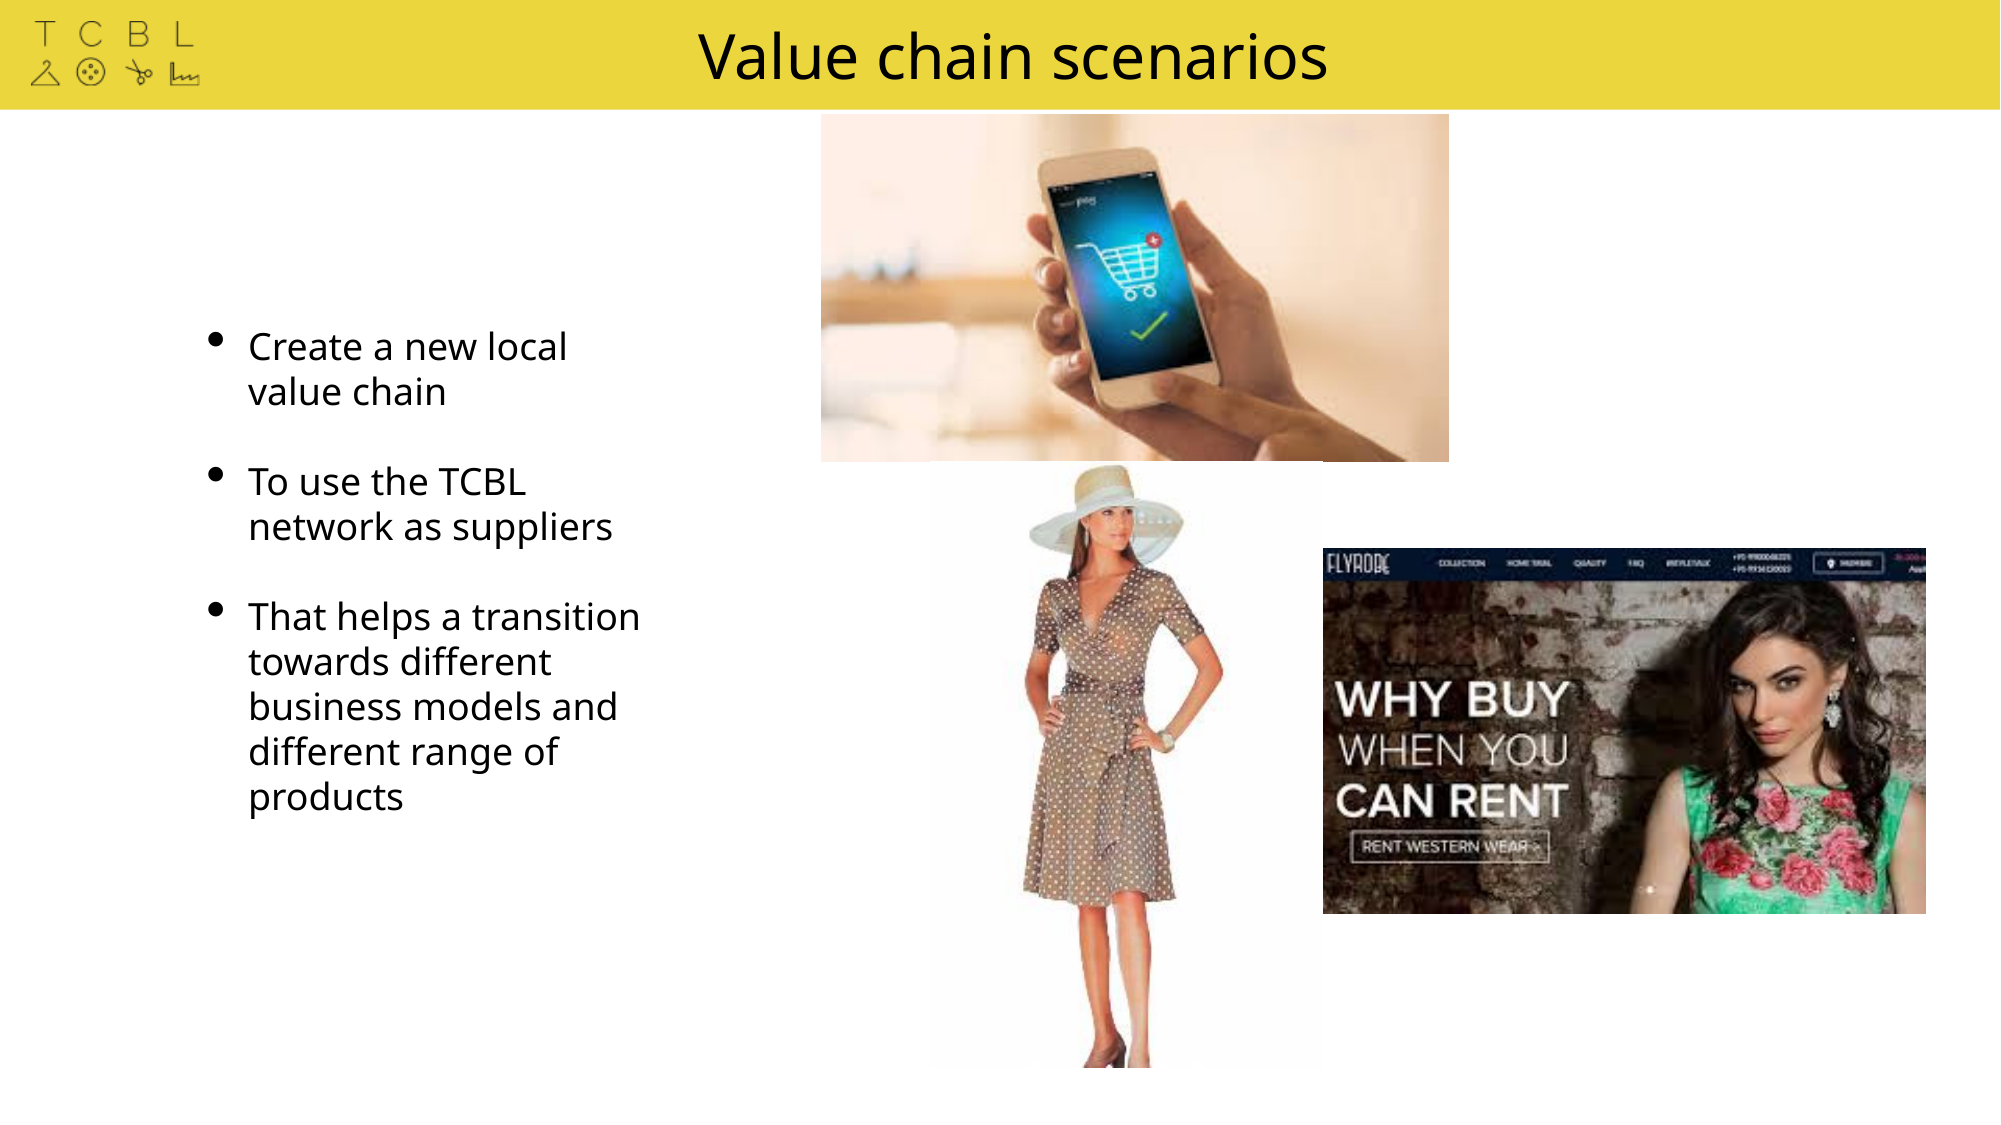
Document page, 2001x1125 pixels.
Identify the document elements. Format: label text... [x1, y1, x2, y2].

picture [821, 114, 1926, 1068]
text_box [162, 288, 698, 937]
text_box Create a new local value chain To use the TCBL network as suppliers That helps a transition towards different business models and different range of products [198, 315, 661, 871]
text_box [0, 0, 2000, 110]
